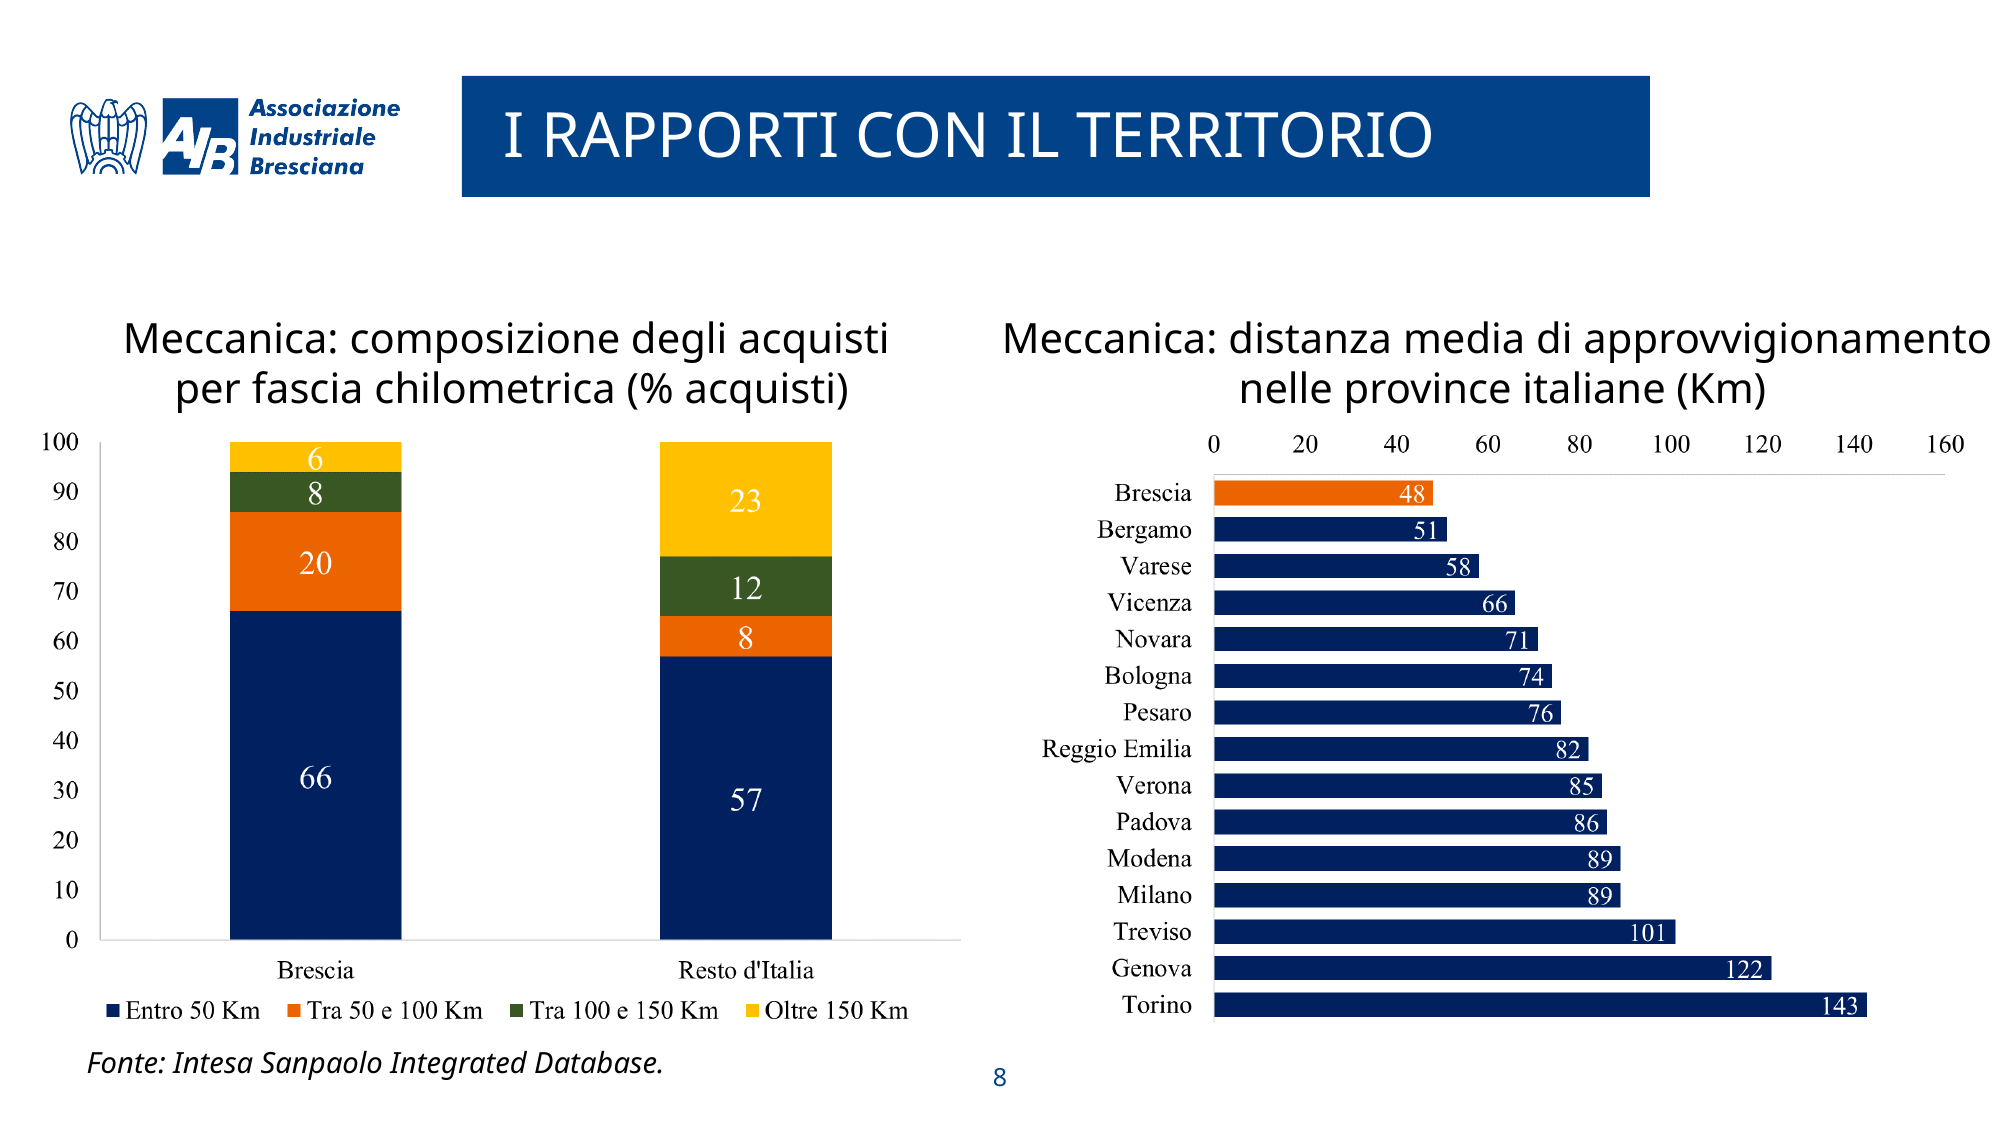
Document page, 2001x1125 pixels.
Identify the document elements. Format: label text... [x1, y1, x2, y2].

text_box Meccanica: composizione degli acquisti per fascia chilometrica (% acquisti) [108, 304, 916, 420]
picture [1033, 422, 1978, 1037]
picture [70, 98, 400, 175]
text_box Fonte: Intesa Sanpaolo Integrated Database. [71, 1036, 827, 1087]
picture [31, 421, 975, 1036]
title I RAPPORTI CON IL TERRITORIO [472, 91, 1639, 184]
text_box Meccanica: distanza media di approvvigionamento nelle province italiane (Km) [987, 304, 2000, 420]
